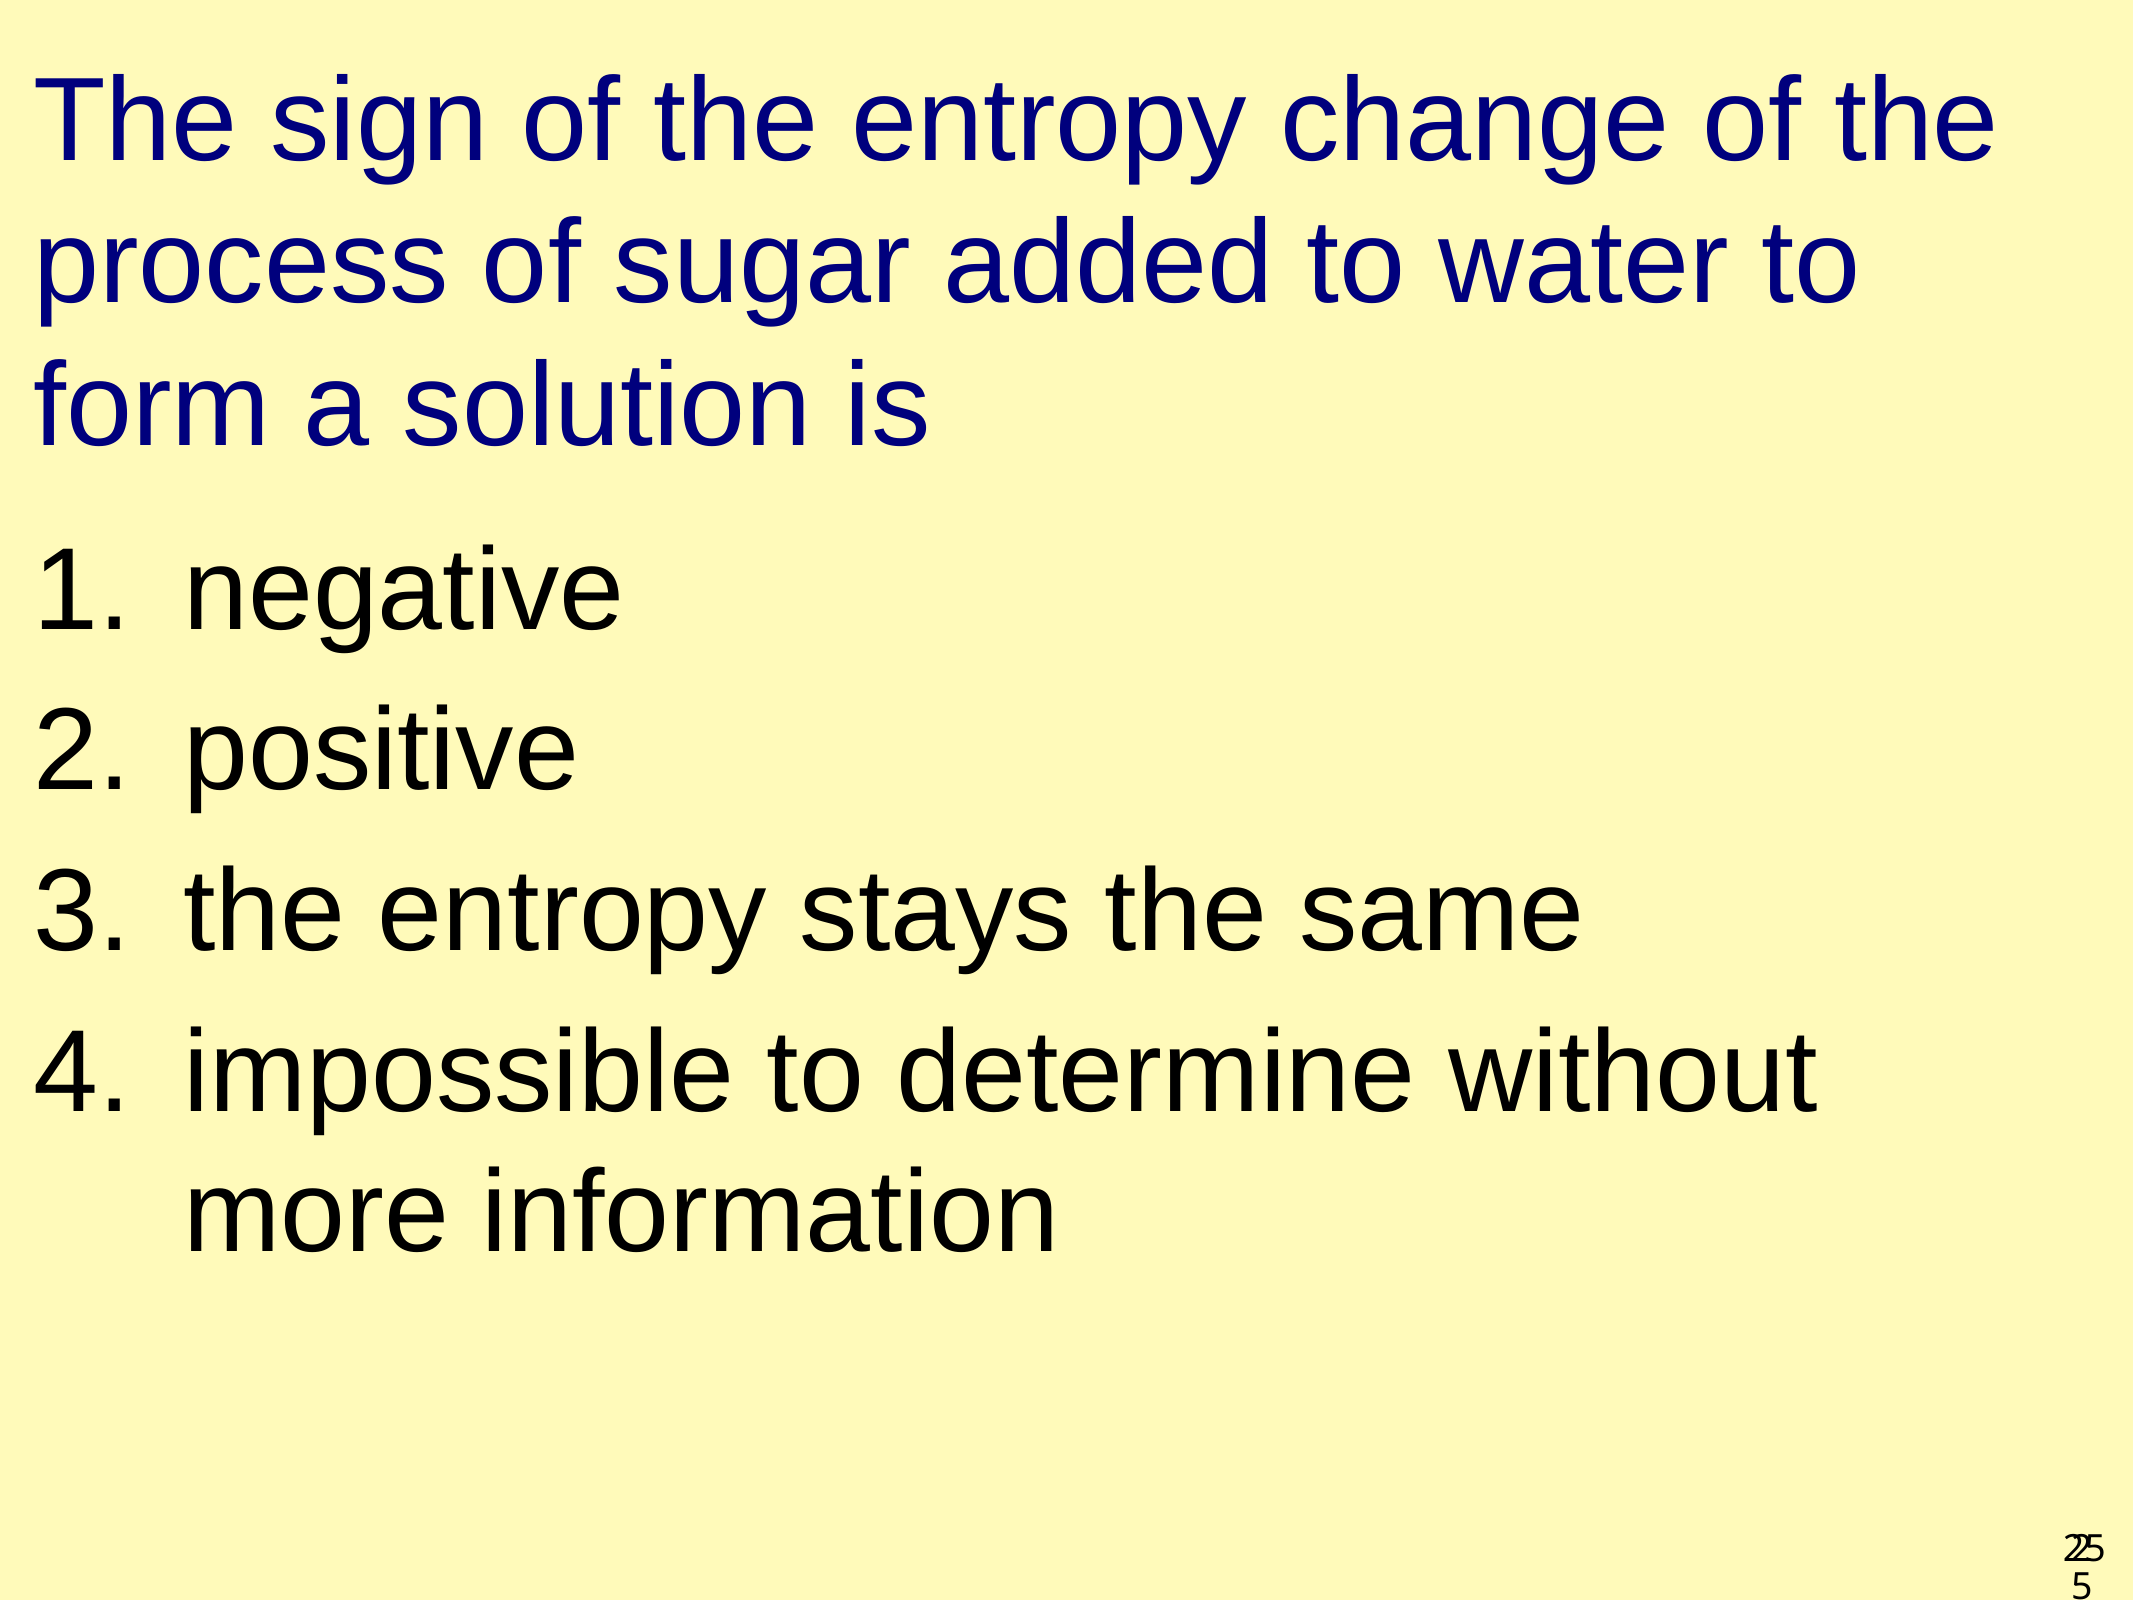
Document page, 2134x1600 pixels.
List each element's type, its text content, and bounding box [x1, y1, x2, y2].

title The sign of the entropy change of the process of sugar added to water to form a solution is [32, 41, 2116, 491]
list negative positive the entropy stays the same impossible to determine without more information [32, 511, 2116, 1578]
text_box 25 [2056, 1516, 2113, 1578]
